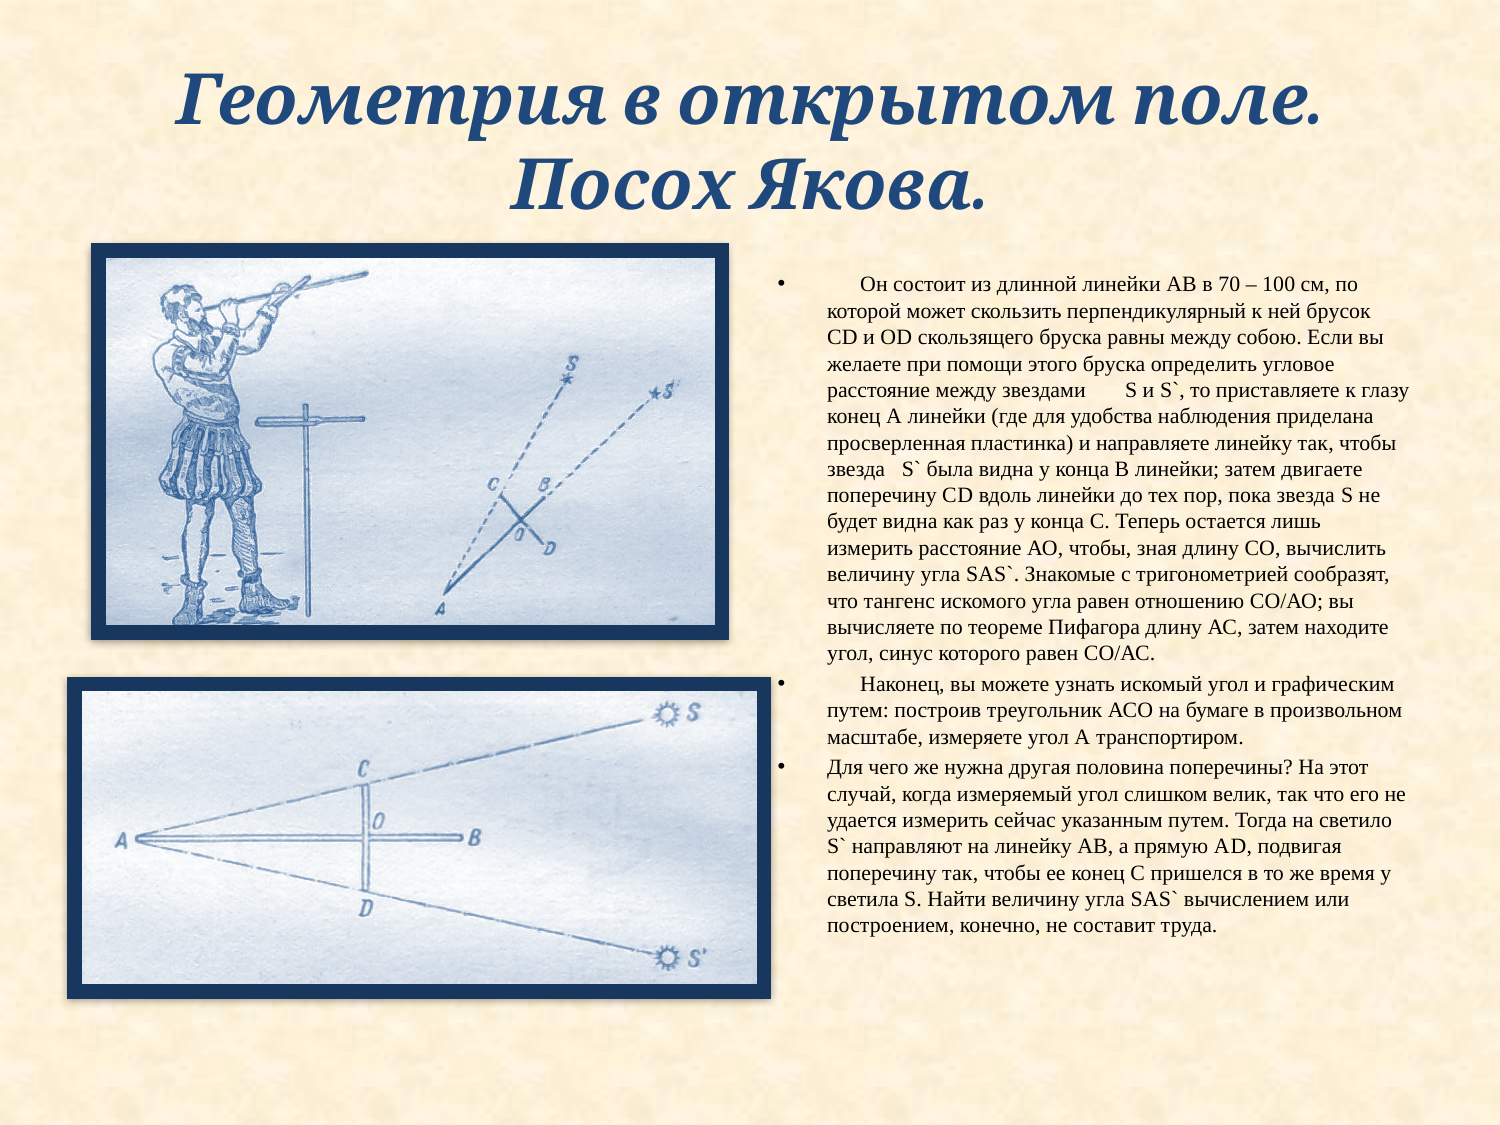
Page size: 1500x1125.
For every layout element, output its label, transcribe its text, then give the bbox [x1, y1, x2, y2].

picture [0, 0, 1500, 1125]
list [105, 257, 716, 626]
title Геометрия в открытом поле. Посох Якова. [75, 45, 1425, 233]
list Он состоит из длинной линейки АВ в 70 – 100 см, по которой может скользить перпендикулярный к ней брусок СD и ОD скользящего бруска равны между собою. Если вы желаете при помощи этого бруска определить угловое расстояние между звездами S и S`, то приставляете к глазу конец А линейки (где для удобства наблюдения приделана просверленная пластинка) и направляете линейку так, чтобы звезда S` была видна у конца В линейки; затем двигаете поперечину СD вдоль линейки до тех пор, пока звезда S не будет видна как раз у конца С. Теперь остается лишь измерить расстояние АО, чтобы, зная длину СО, вычислить величину угла SАS`. Знакомые с тригонометрией сообразят, что тангенс искомого угла равен отношению СО/АО; вы вычисляете по теореме Пифагора длину АС, затем находите угол, синус которого равен СО/АС. Наконец, вы можете узнать искомый угол и графическим путем: построив треугольник АСО на бумаге в произвольном масштабе, измеряете угол А транспортиром. Для чего же нужна другая половина поперечины? На этот случай, когда измеряемый угол слишком велик, так что его не удается измерить сейчас указанным путем. Тогда на светило S` направляют на линейку АВ, а прямую АD, подвигая поперечину так, чтобы ее конец С пришелся в то же время у светила S. Найти величину угла SАS` вычислением или построением, конечно, не составит труда. [762, 262, 1425, 1005]
